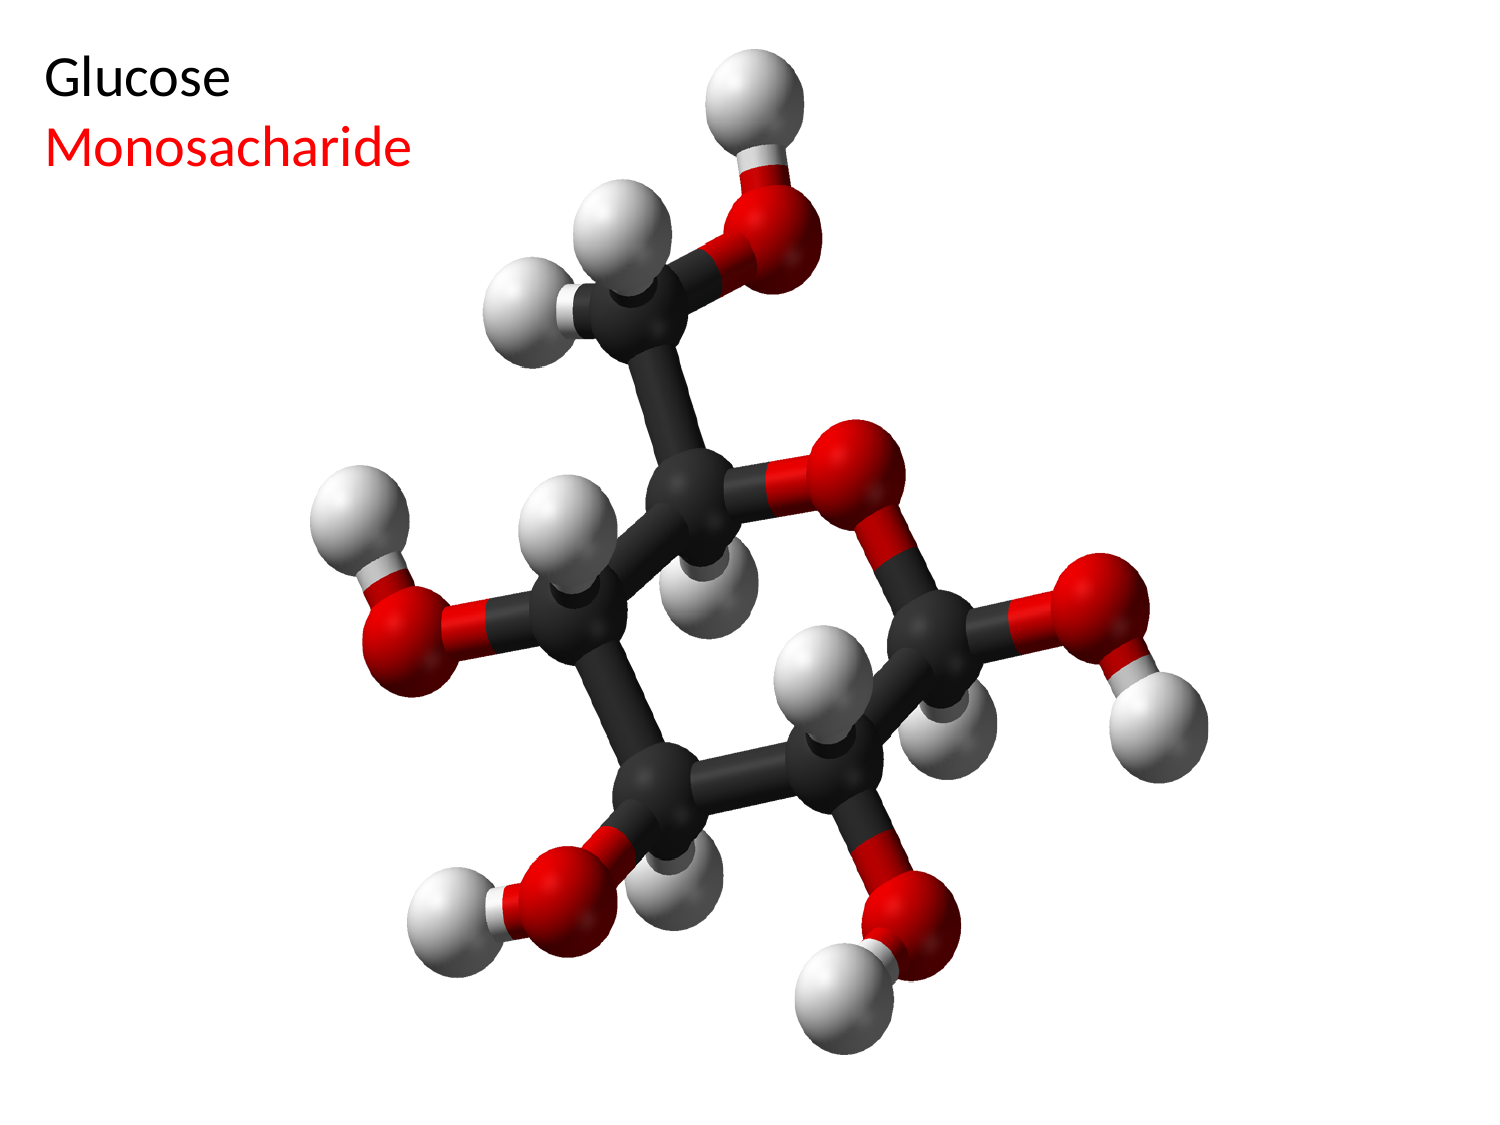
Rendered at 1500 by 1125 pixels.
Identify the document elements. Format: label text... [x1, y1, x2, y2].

text_box Glucose Monosacharide [29, 30, 260, 186]
picture [265, 0, 1253, 1107]
